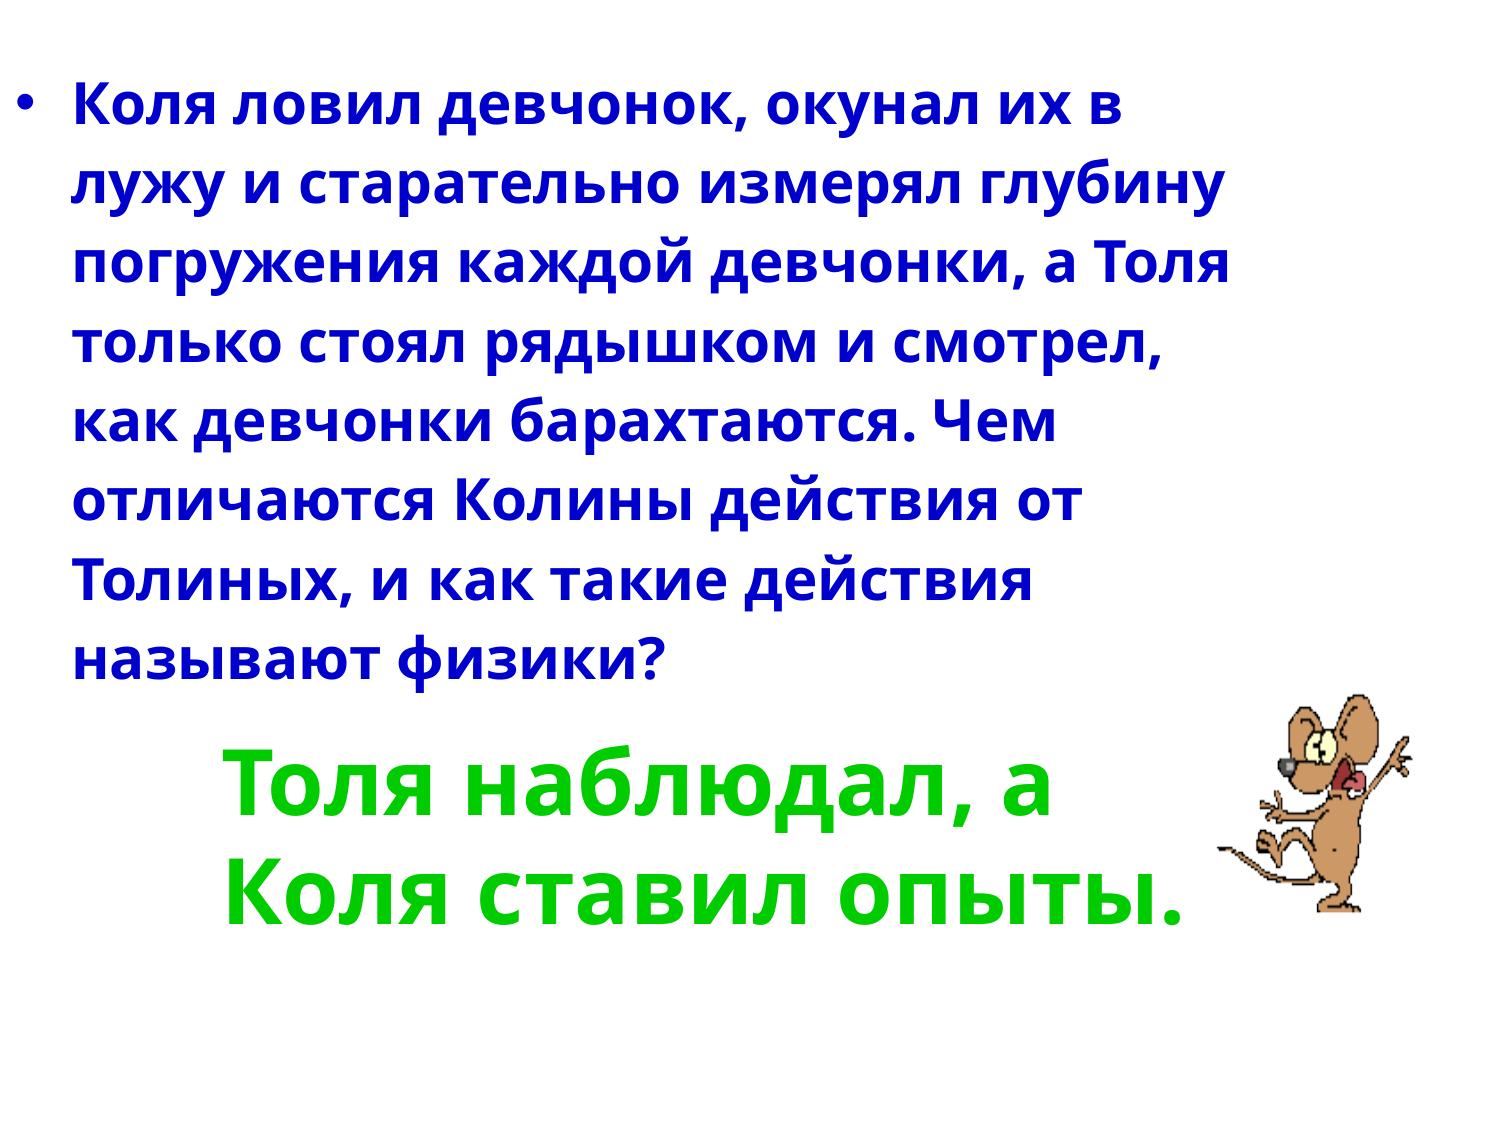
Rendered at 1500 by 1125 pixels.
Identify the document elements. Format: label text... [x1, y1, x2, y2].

picture [1210, 621, 1425, 916]
list Коля ловил девчонок, окунал их в лужу и старательно измерял глубину погружения каждой девчонки, а Толя только стоял рядышком и смотрел, как девчонки барахтаются. Чем отличаются Колины действия от Толиных, и как такие действия называют физики? [0, 54, 1258, 705]
text_box Толя наблюдал, а Коля ставил опыты. [206, 716, 1273, 951]
